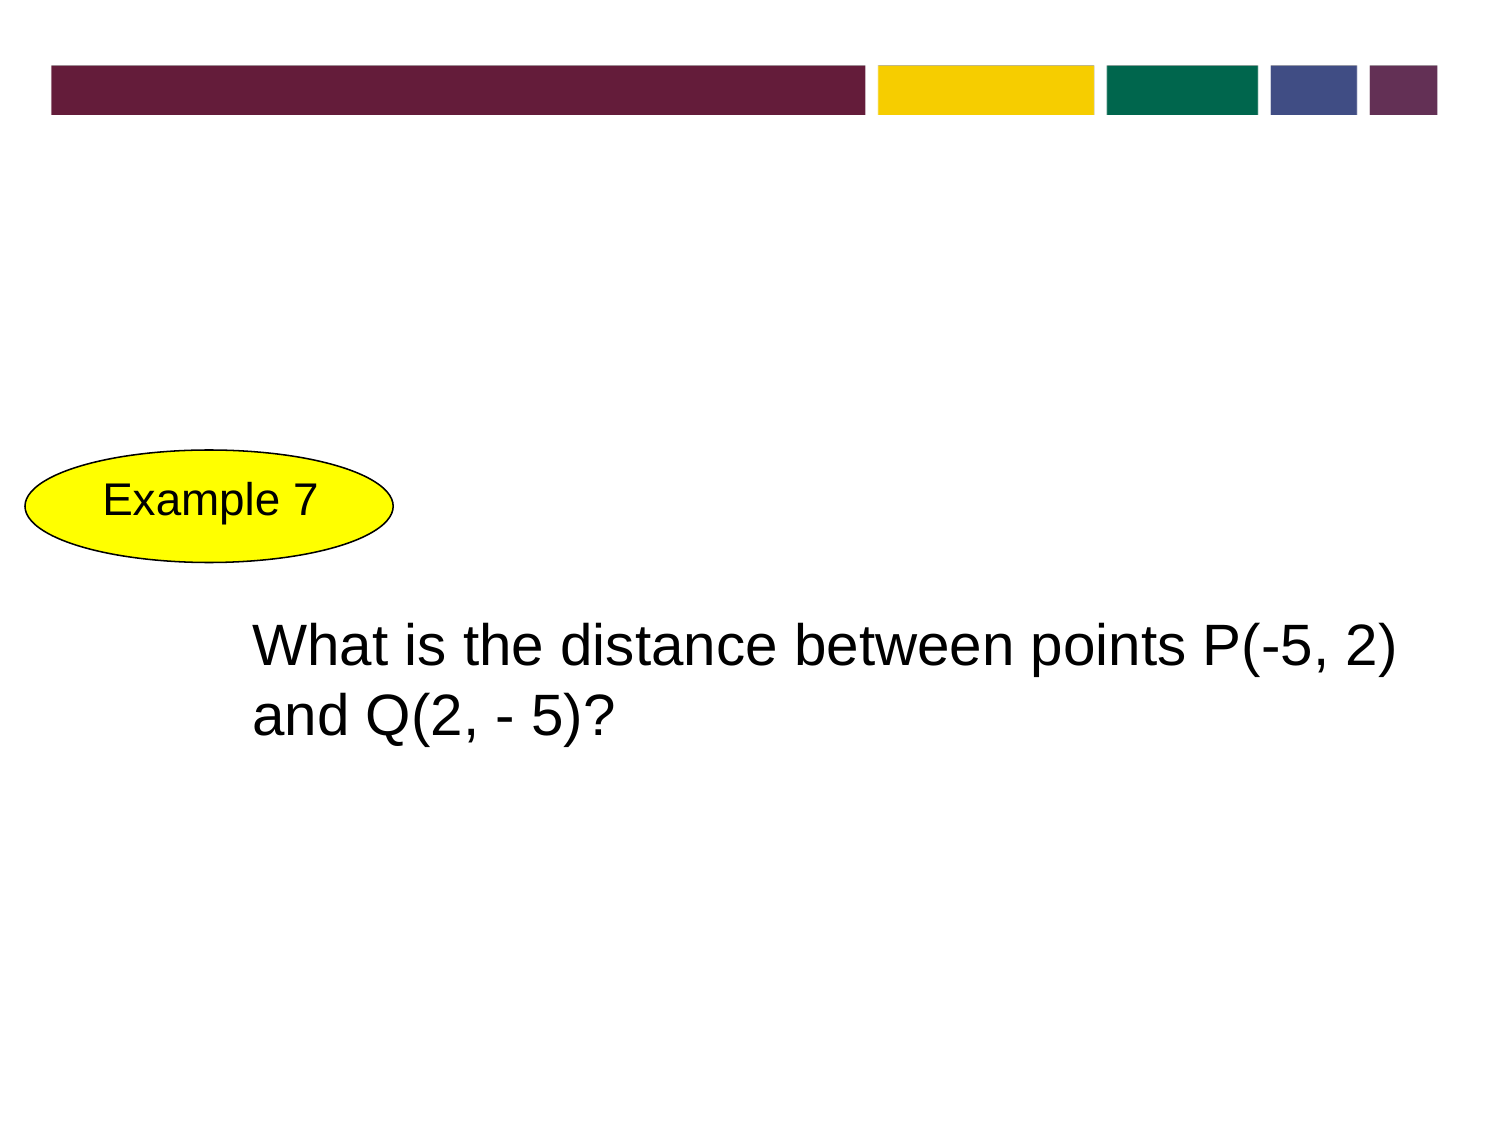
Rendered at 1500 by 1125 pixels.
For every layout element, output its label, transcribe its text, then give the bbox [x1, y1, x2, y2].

picture [37, 49, 1438, 116]
text_box What is the distance between points P(-5, 2) and Q(2, - 5)? [237, 599, 1450, 755]
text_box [24, 449, 394, 563]
